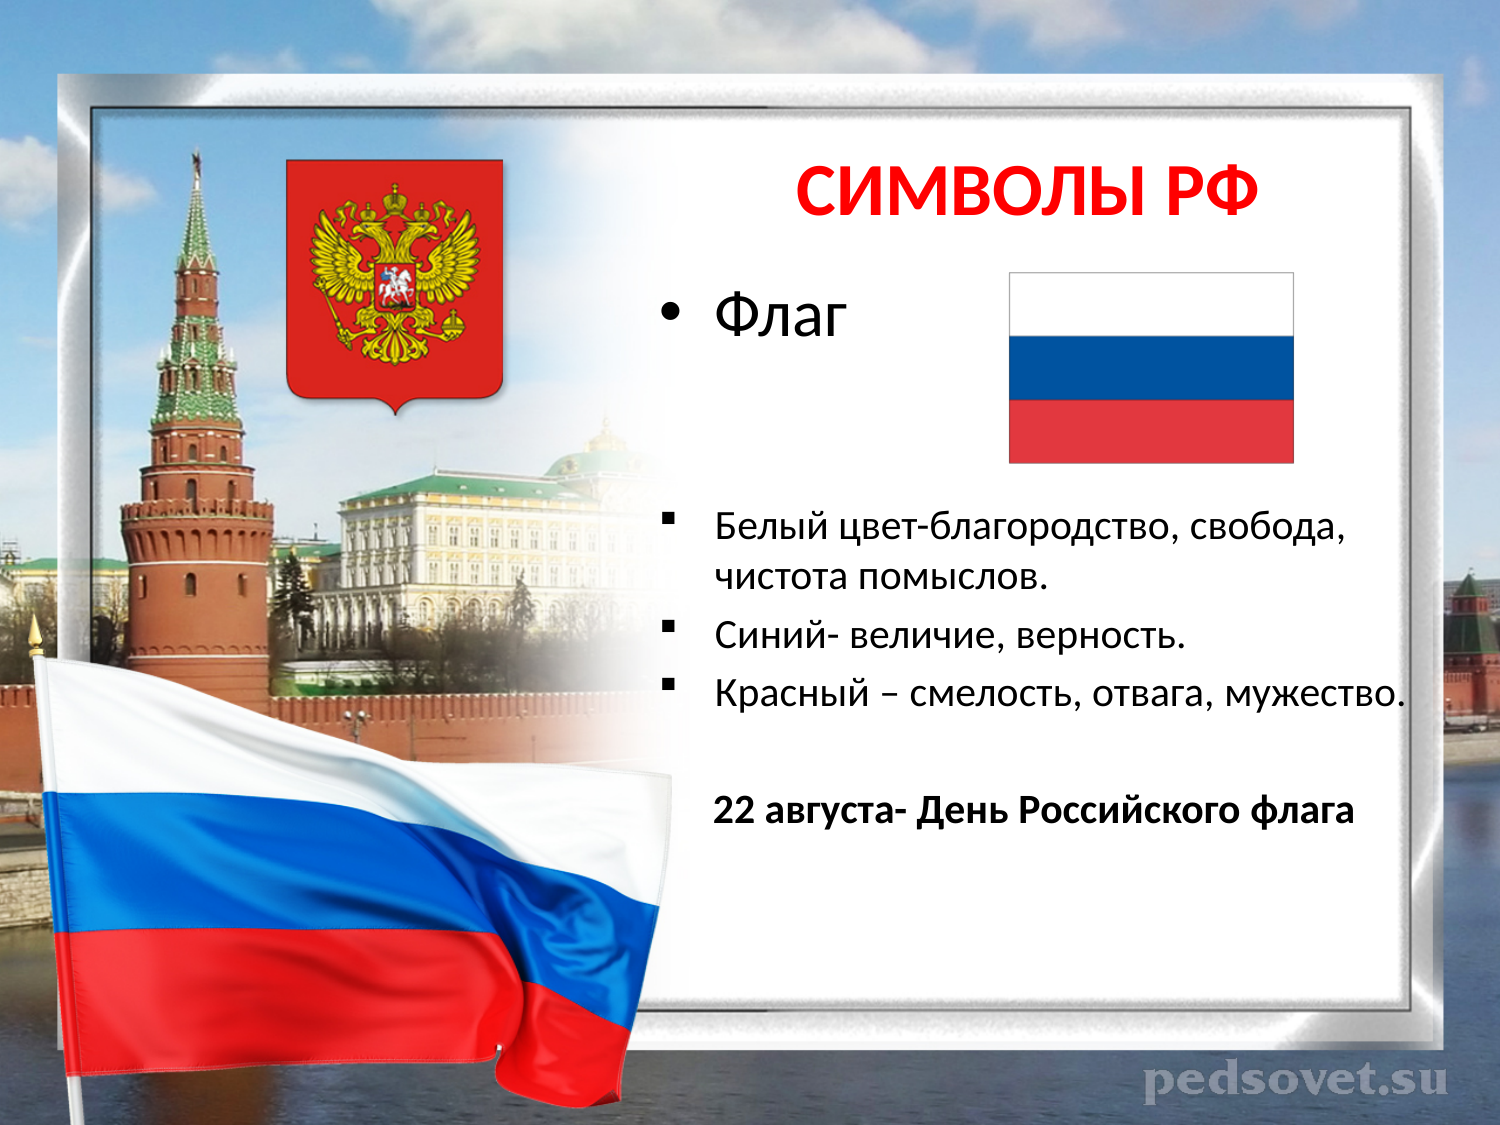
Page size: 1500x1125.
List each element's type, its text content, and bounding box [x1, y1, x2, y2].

title СИМВОЛЫ РФ [631, 137, 1425, 233]
list Флаг Белый цвет-благородство, свобода, чистота помыслов. Синий- величие, верность. Красный – смелость, отвага, мужество. 22 августа- День Российского флага [643, 262, 1425, 1005]
picture [0, 0, 1500, 1125]
